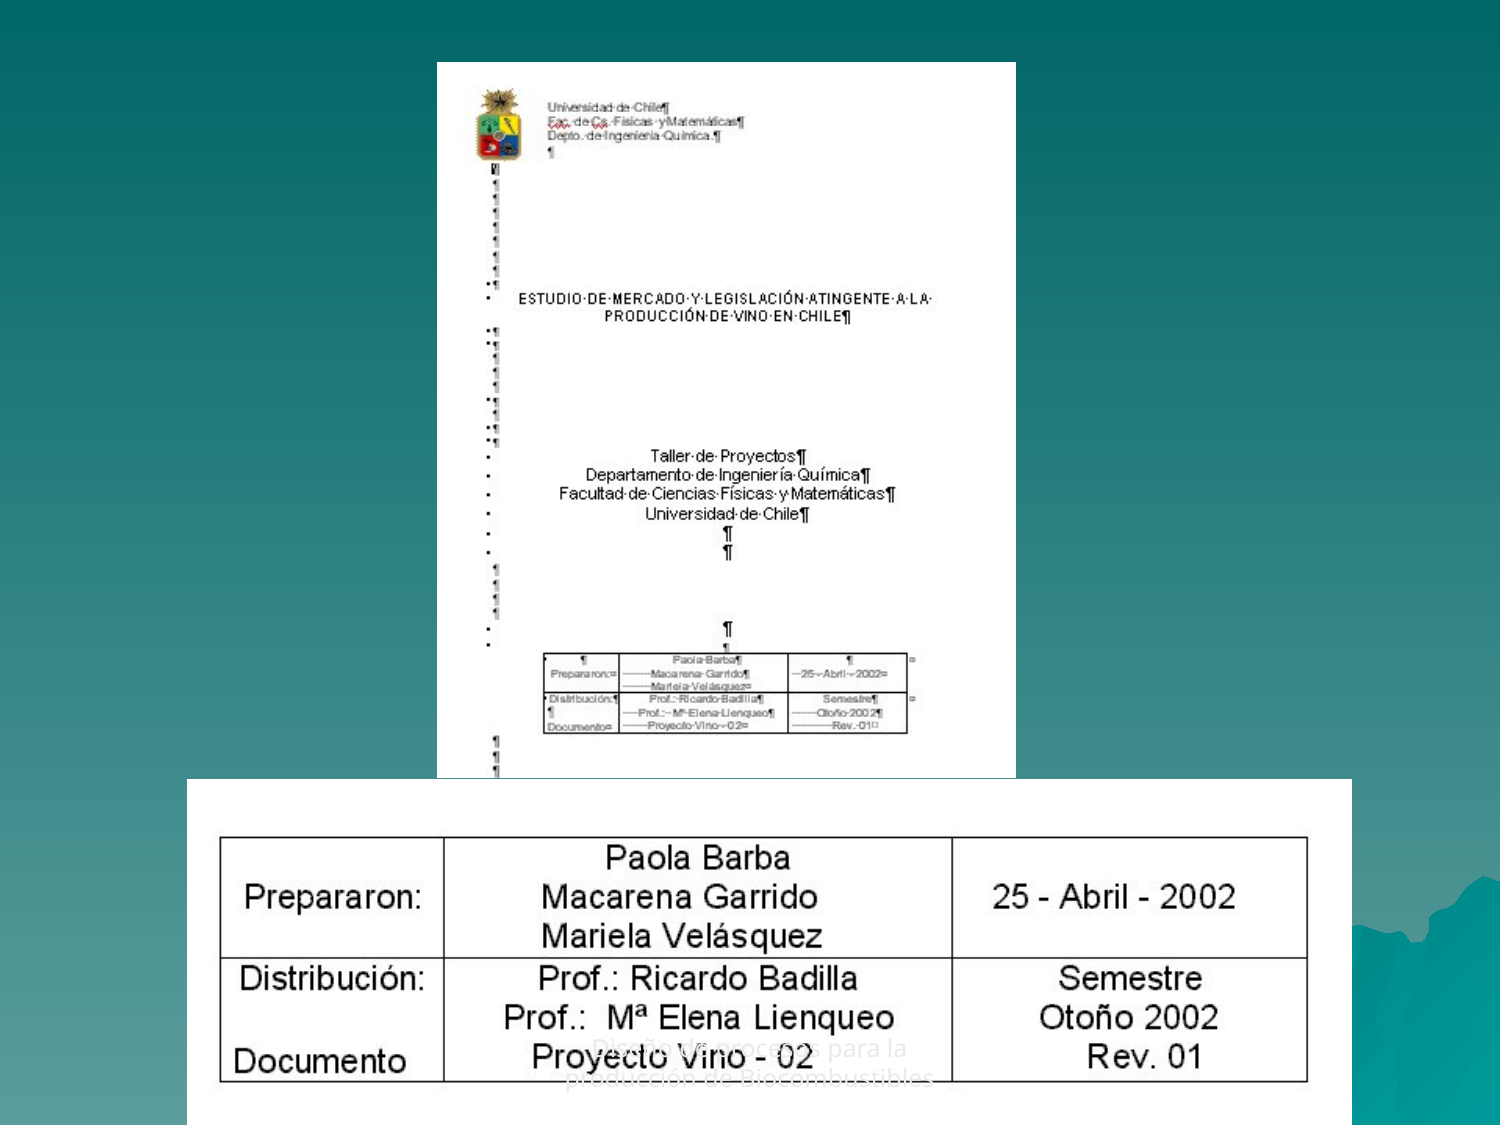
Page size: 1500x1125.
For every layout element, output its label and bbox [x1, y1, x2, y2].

picture [187, 62, 1352, 1125]
